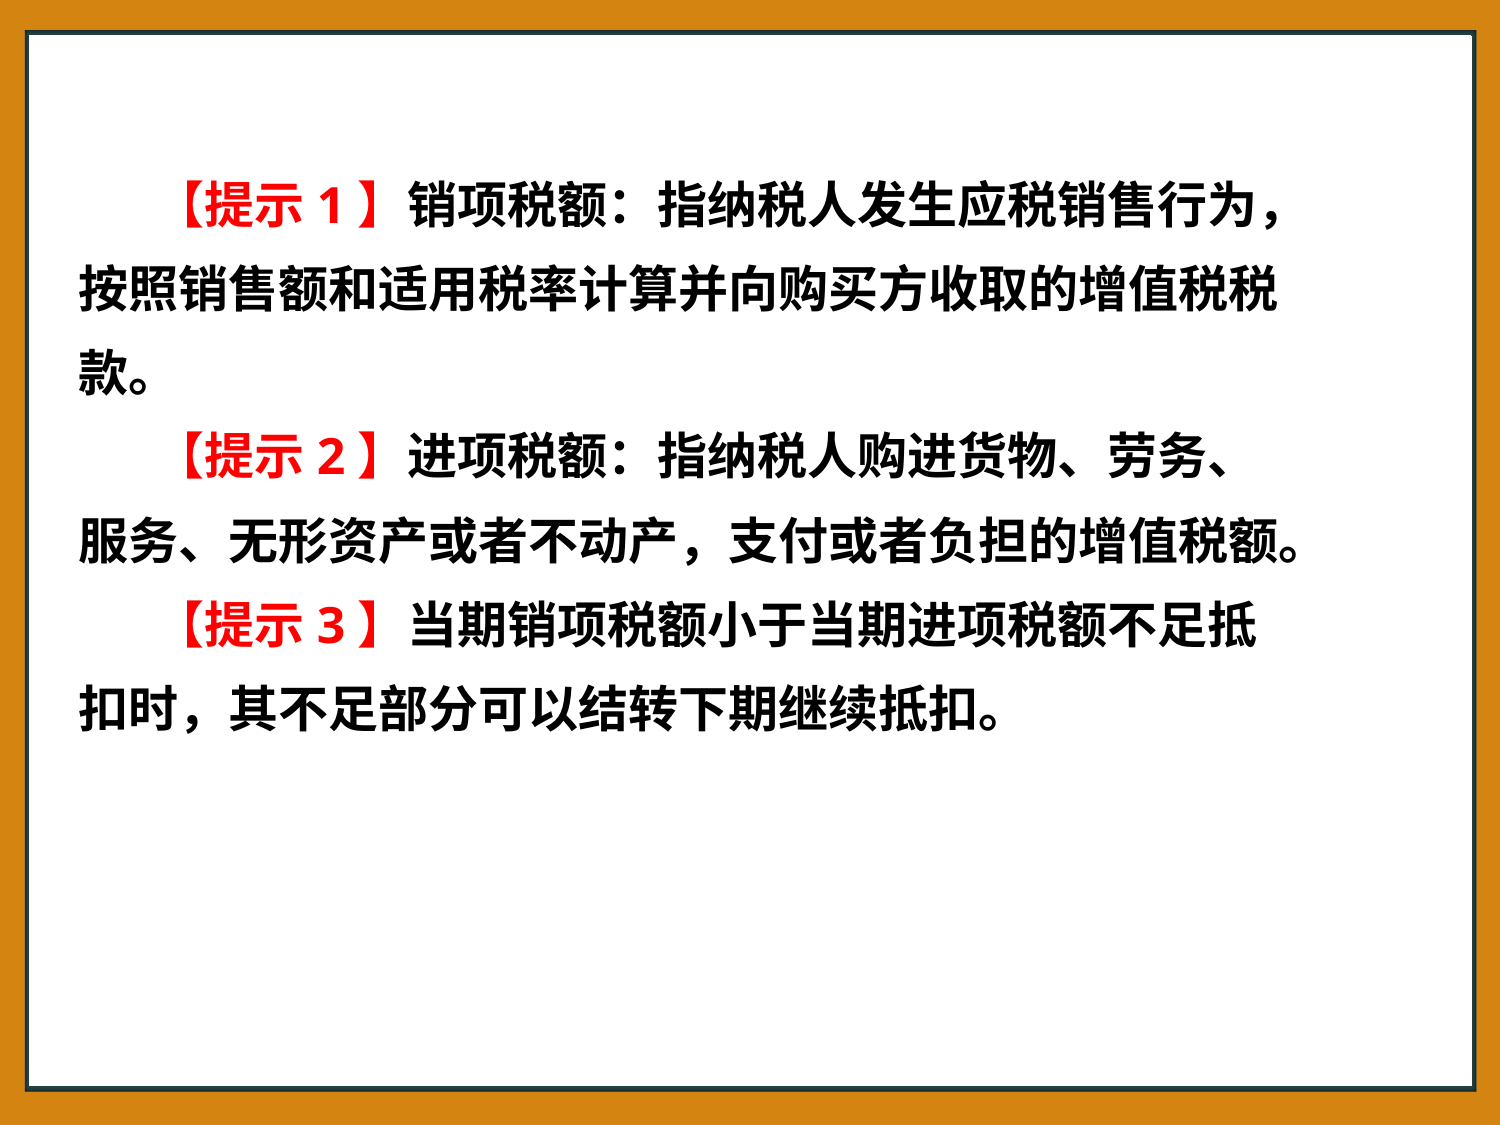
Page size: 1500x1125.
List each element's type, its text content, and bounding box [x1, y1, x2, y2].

list 【提示1】销项税额：指纳税人发生应税销售行为，按照销售额和适用税率计算并向购买方收取的增值税税款。 【提示2】进项税额：指纳税人购进货物、劳务、服务、无形资产或者不动产，支付或者负担的增值税额。 【提示3】当期销项税额小于当期进项税额不足抵扣时，其不足部分可以结转下期继续抵扣。 [63, 141, 1315, 1024]
picture [0, 0, 1500, 1125]
